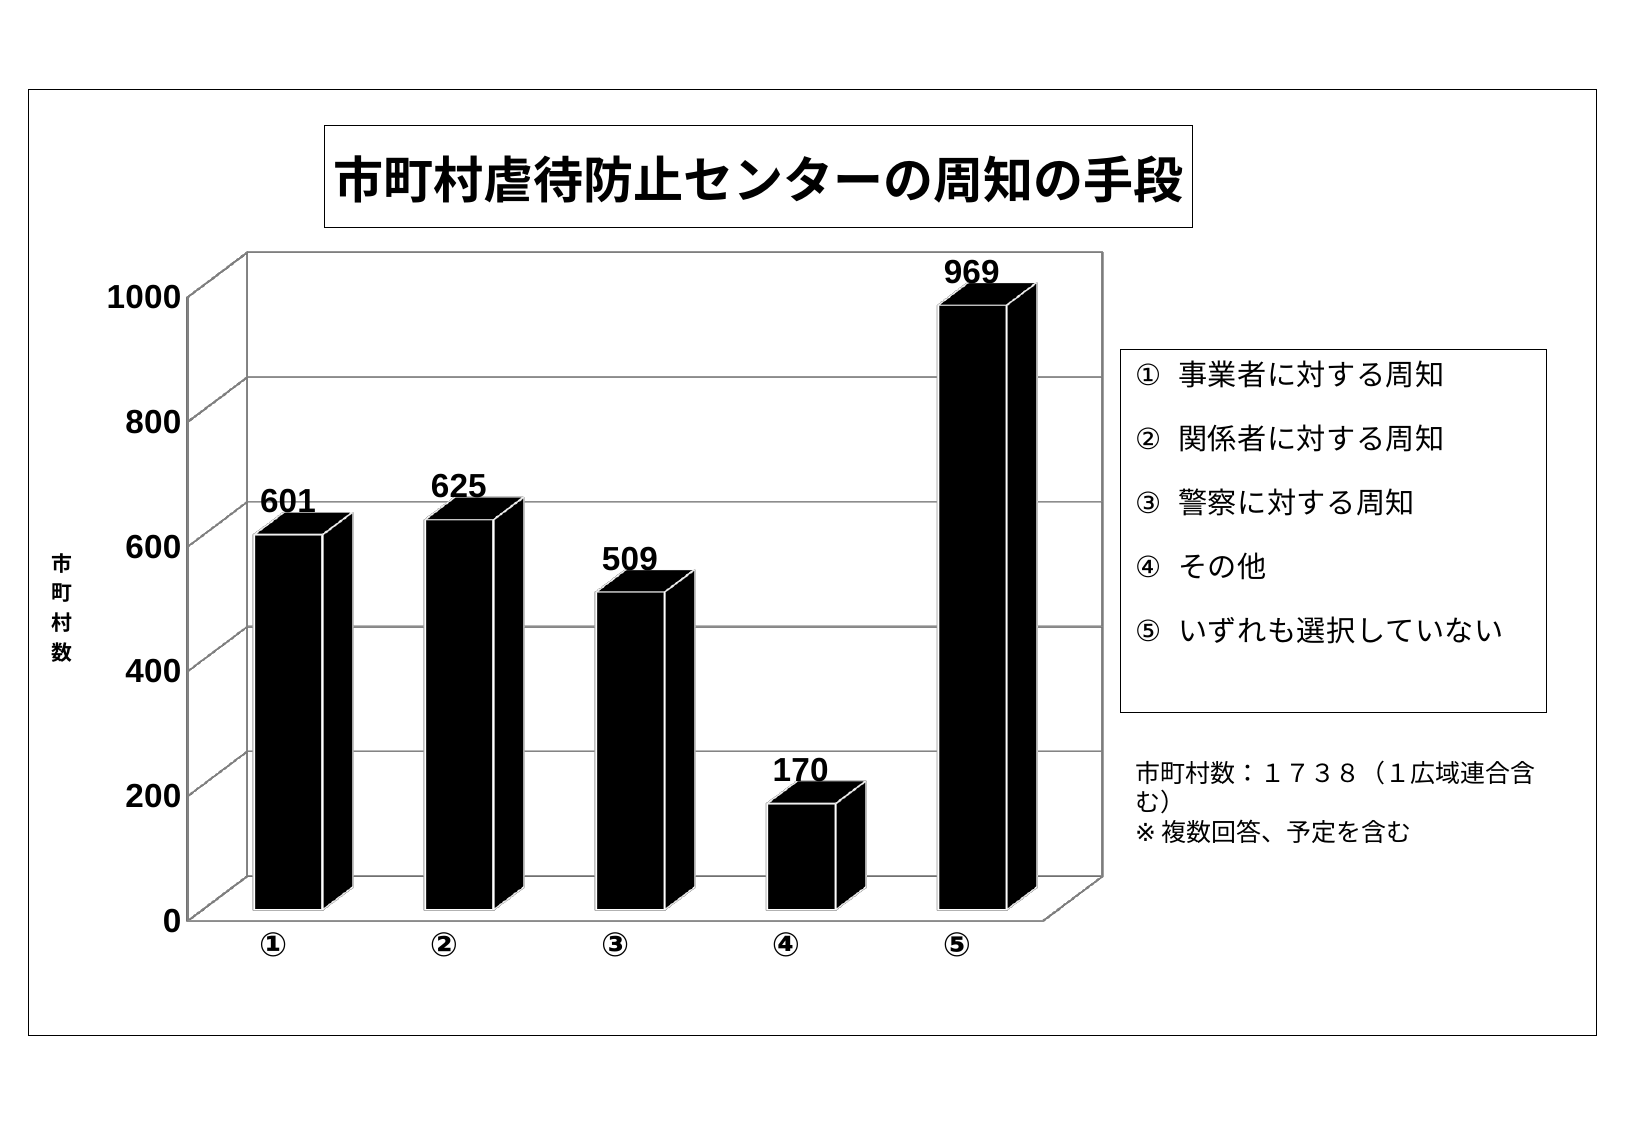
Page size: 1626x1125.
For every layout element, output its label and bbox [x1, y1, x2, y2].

chart [28, 89, 1597, 1036]
